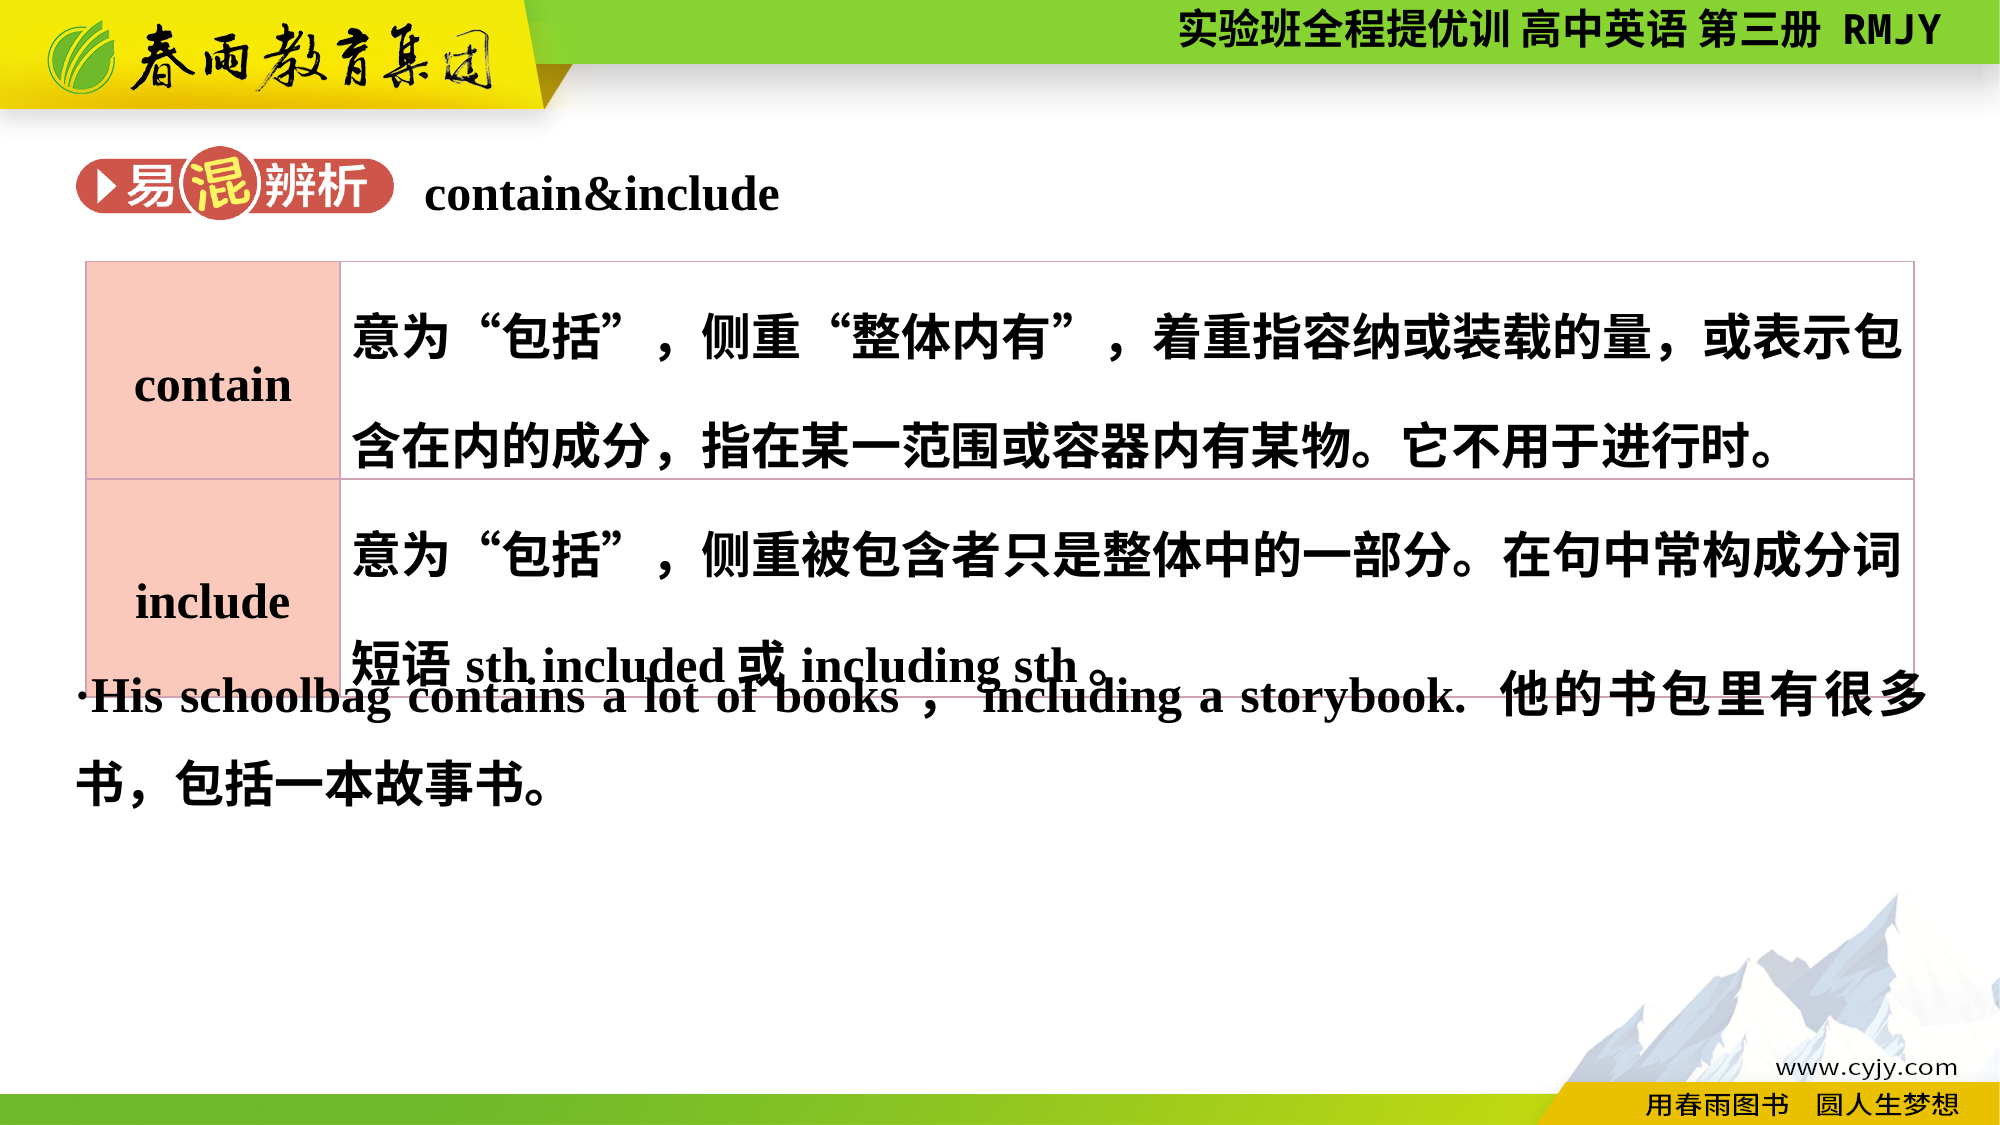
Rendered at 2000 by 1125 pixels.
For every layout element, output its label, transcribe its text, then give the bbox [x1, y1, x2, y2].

table_header contain [87, 262, 339, 478]
text_box ·His schoolbag contains a lot of books，including a storybook. 他的书包里有很多书，包括一本故事书。 [59, 625, 1944, 821]
list contain&include [59, 122, 1944, 218]
table_cell 意为“包括”，侧重被包含者只是整体中的一部分。在句中常构成分词短语sth included或including sth。 [341, 480, 1913, 625]
table_header 意为“包括”，侧重“整体内有”，着重指容纳或装载的量，或表示包含在内的成分，指在某一范围或容器内有某物。它不用于进行时。 [341, 262, 1913, 478]
picture [0, 0, 2000, 1125]
table_cell include [87, 480, 339, 625]
